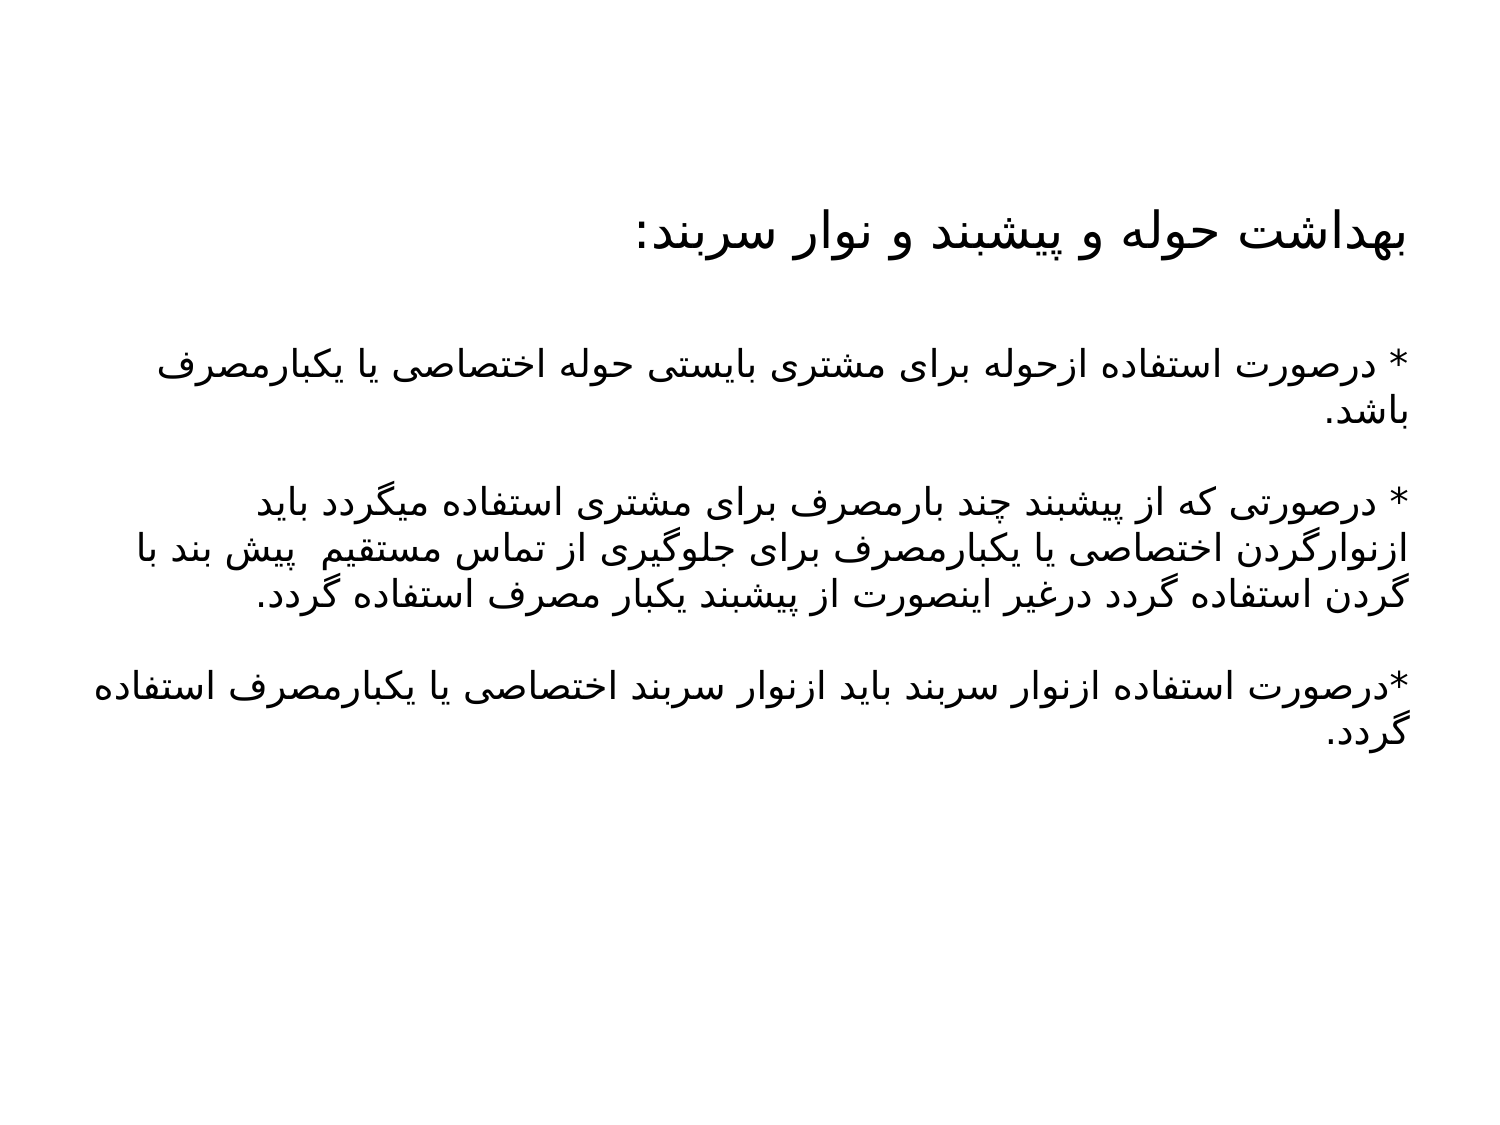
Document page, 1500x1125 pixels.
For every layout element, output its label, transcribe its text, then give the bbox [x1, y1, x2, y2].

title بهداشت حوله و پیشبند و نوار سربند: * درصورت استفاده ازحوله برای مشتری بایستی حوله اختصاصی یا یکبارمصرف باشد. * درصورتی که از پیشبند چند بارمصرف برای مشتری استفاده میگردد باید ازنوارگردن اختصاصی یا یکبارمصرف برای جلوگیری از تماس مستقیم پیش بند با گردن استفاده گردد درغیر اینصورت از پیشبند یکبار مصرف استفاده گردد. *درصورت استفاده ازنوار سربند باید ازنوار سربند اختصاصی یا یکبارمصرف استفاده گردد. [75, 187, 1425, 844]
